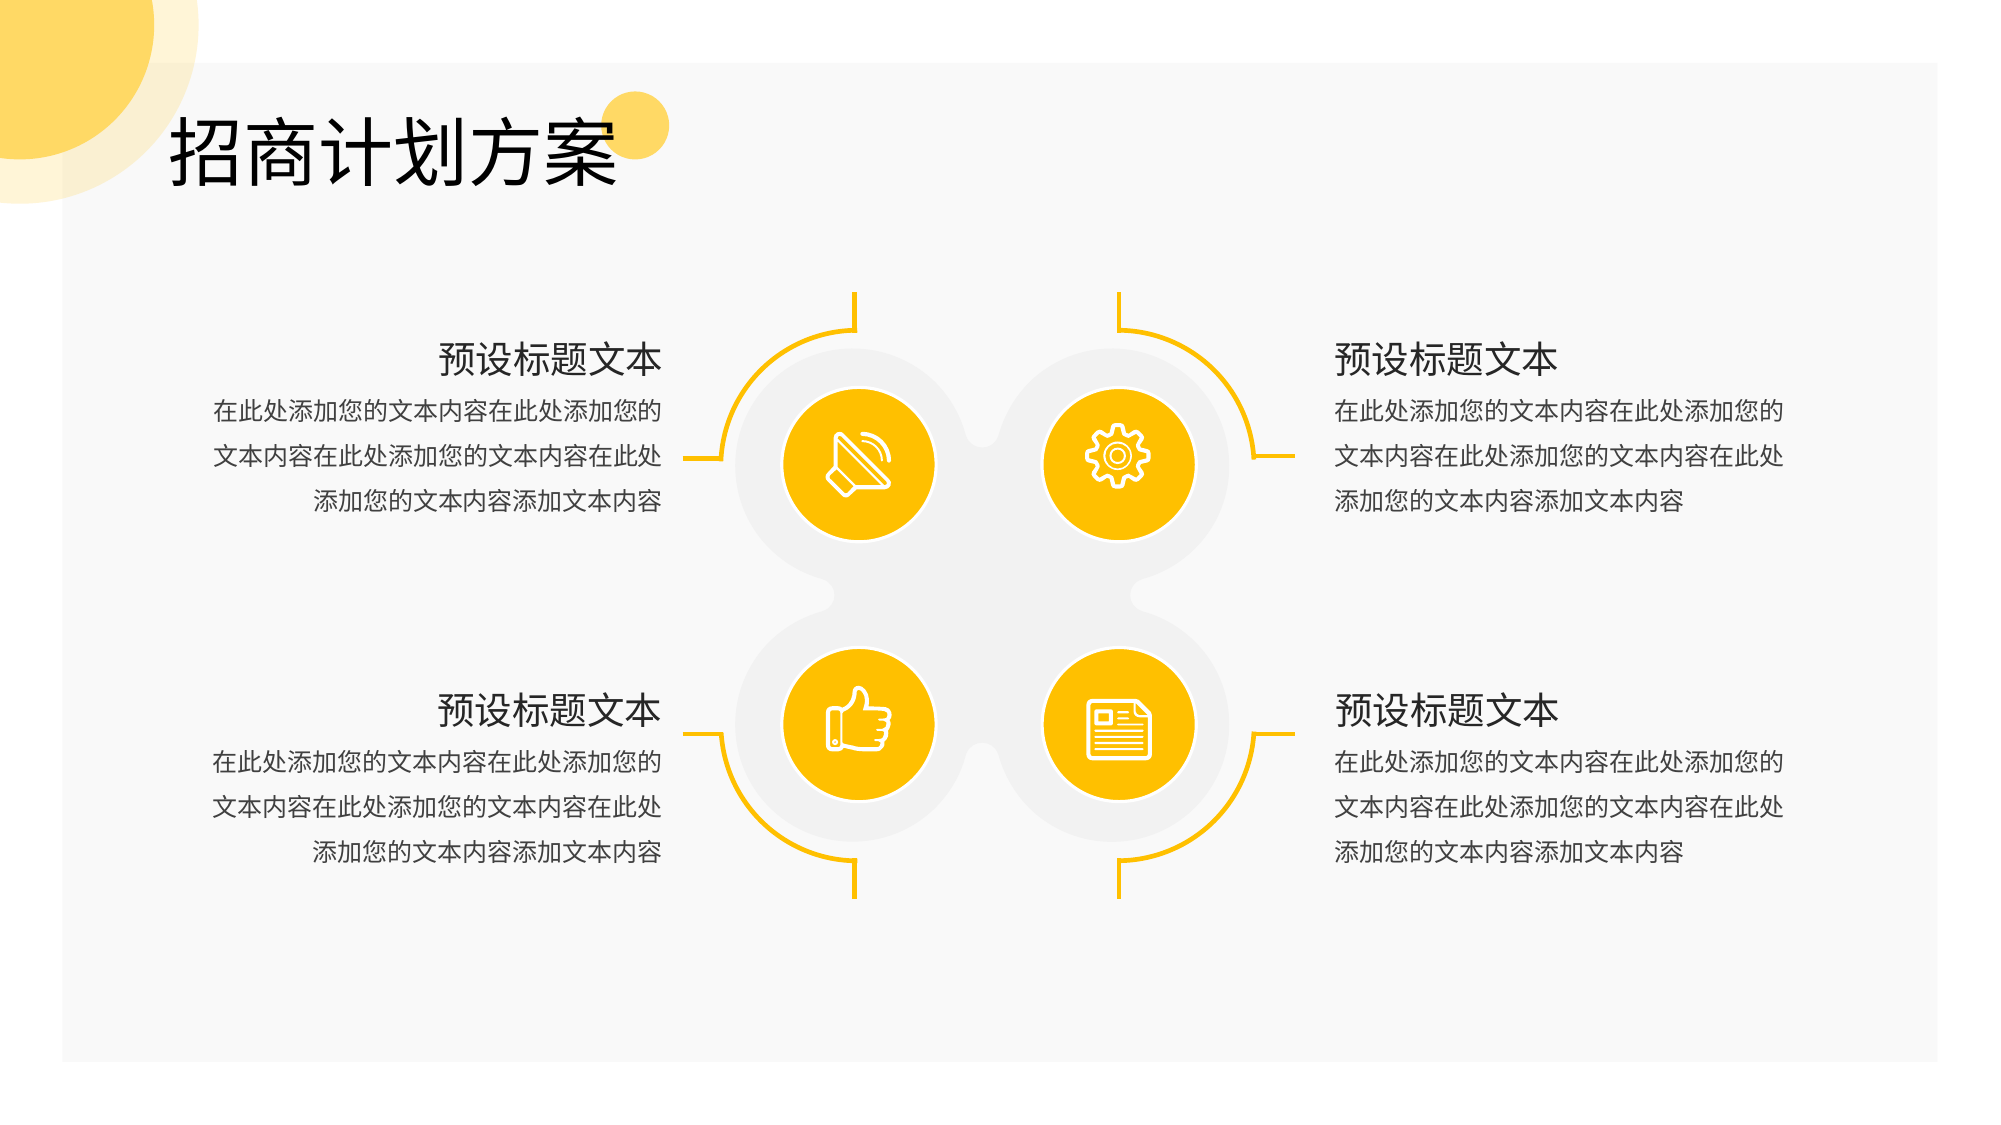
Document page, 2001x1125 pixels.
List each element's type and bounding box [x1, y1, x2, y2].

text_box [188, 639, 944, 899]
text_box [188, 292, 944, 550]
text_box [769, 376, 1195, 800]
text_box [1034, 292, 1809, 550]
text_box [981, 587, 1809, 899]
